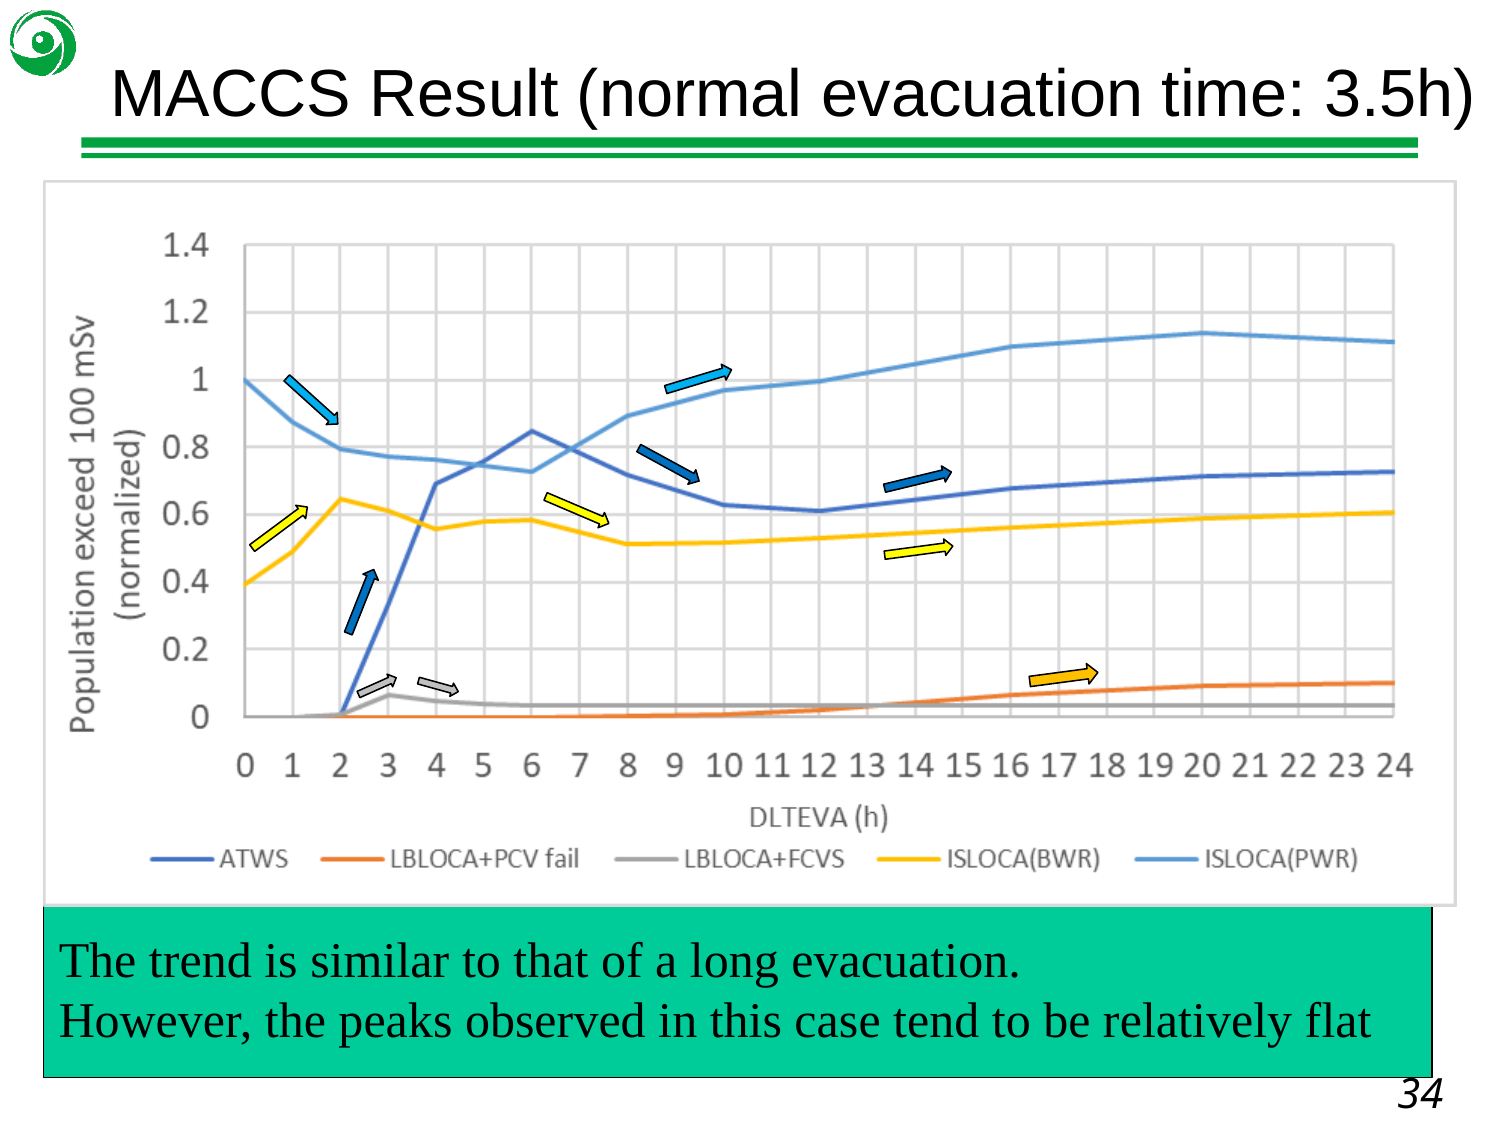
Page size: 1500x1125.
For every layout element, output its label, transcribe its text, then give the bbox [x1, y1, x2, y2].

title MACCS Result (normal evacuation time: 3.5h) [87, 42, 1500, 138]
text_box The trend is similar to that of a long evacuation. However, the peaks observed in this case tend to be relatively flat [43, 914, 1432, 1078]
picture [0, 0, 88, 88]
picture [43, 180, 1457, 907]
